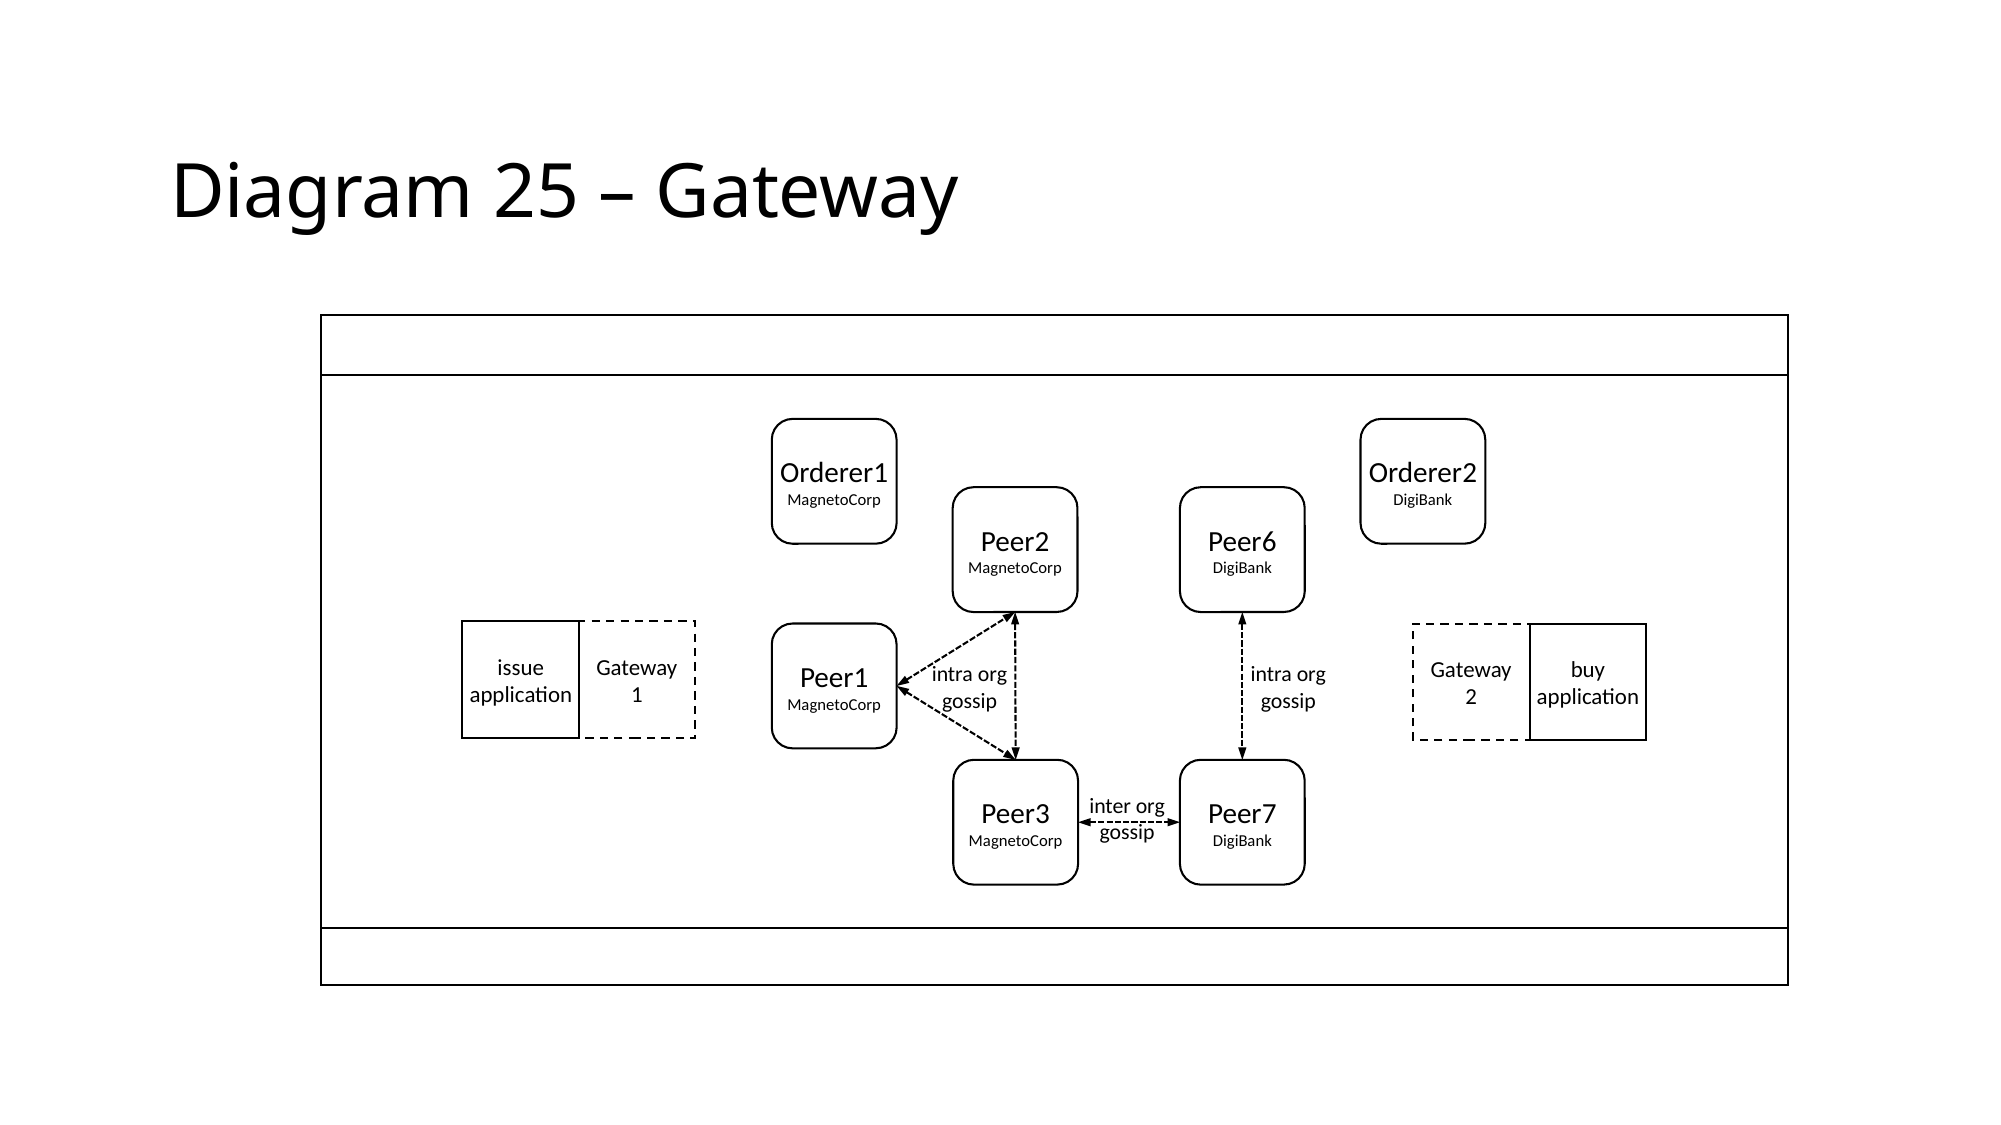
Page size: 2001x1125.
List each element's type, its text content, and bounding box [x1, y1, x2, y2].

text_box Peer7 DigiBank [1179, 759, 1305, 885]
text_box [896, 611, 1014, 685]
text_box buy application [1529, 623, 1647, 741]
text_box intra org gossip [1243, 652, 1334, 720]
text_box [320, 374, 1788, 929]
text_box Orderer1 MagnetoCorp [771, 418, 897, 544]
text_box Gateway 1 [580, 621, 696, 739]
text_box Diagram 25 – Gateway [162, 84, 1888, 303]
text_box Gateway 2 [1412, 623, 1529, 741]
text_box Peer3 MagnetoCorp [953, 759, 1079, 885]
text_box Peer1 MagnetoCorp [771, 623, 896, 749]
text_box inter org gossip [1081, 784, 1173, 821]
text_box [320, 315, 1788, 374]
text_box [320, 929, 1788, 986]
text_box issue application [462, 621, 580, 739]
text_box inter org gossip [1081, 823, 1173, 852]
text_box Peer6 DigiBank [1179, 487, 1305, 613]
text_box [896, 685, 1014, 761]
text_box Orderer2 DigiBank [1360, 418, 1486, 544]
text_box Peer2 MagnetoCorp [952, 487, 1078, 613]
